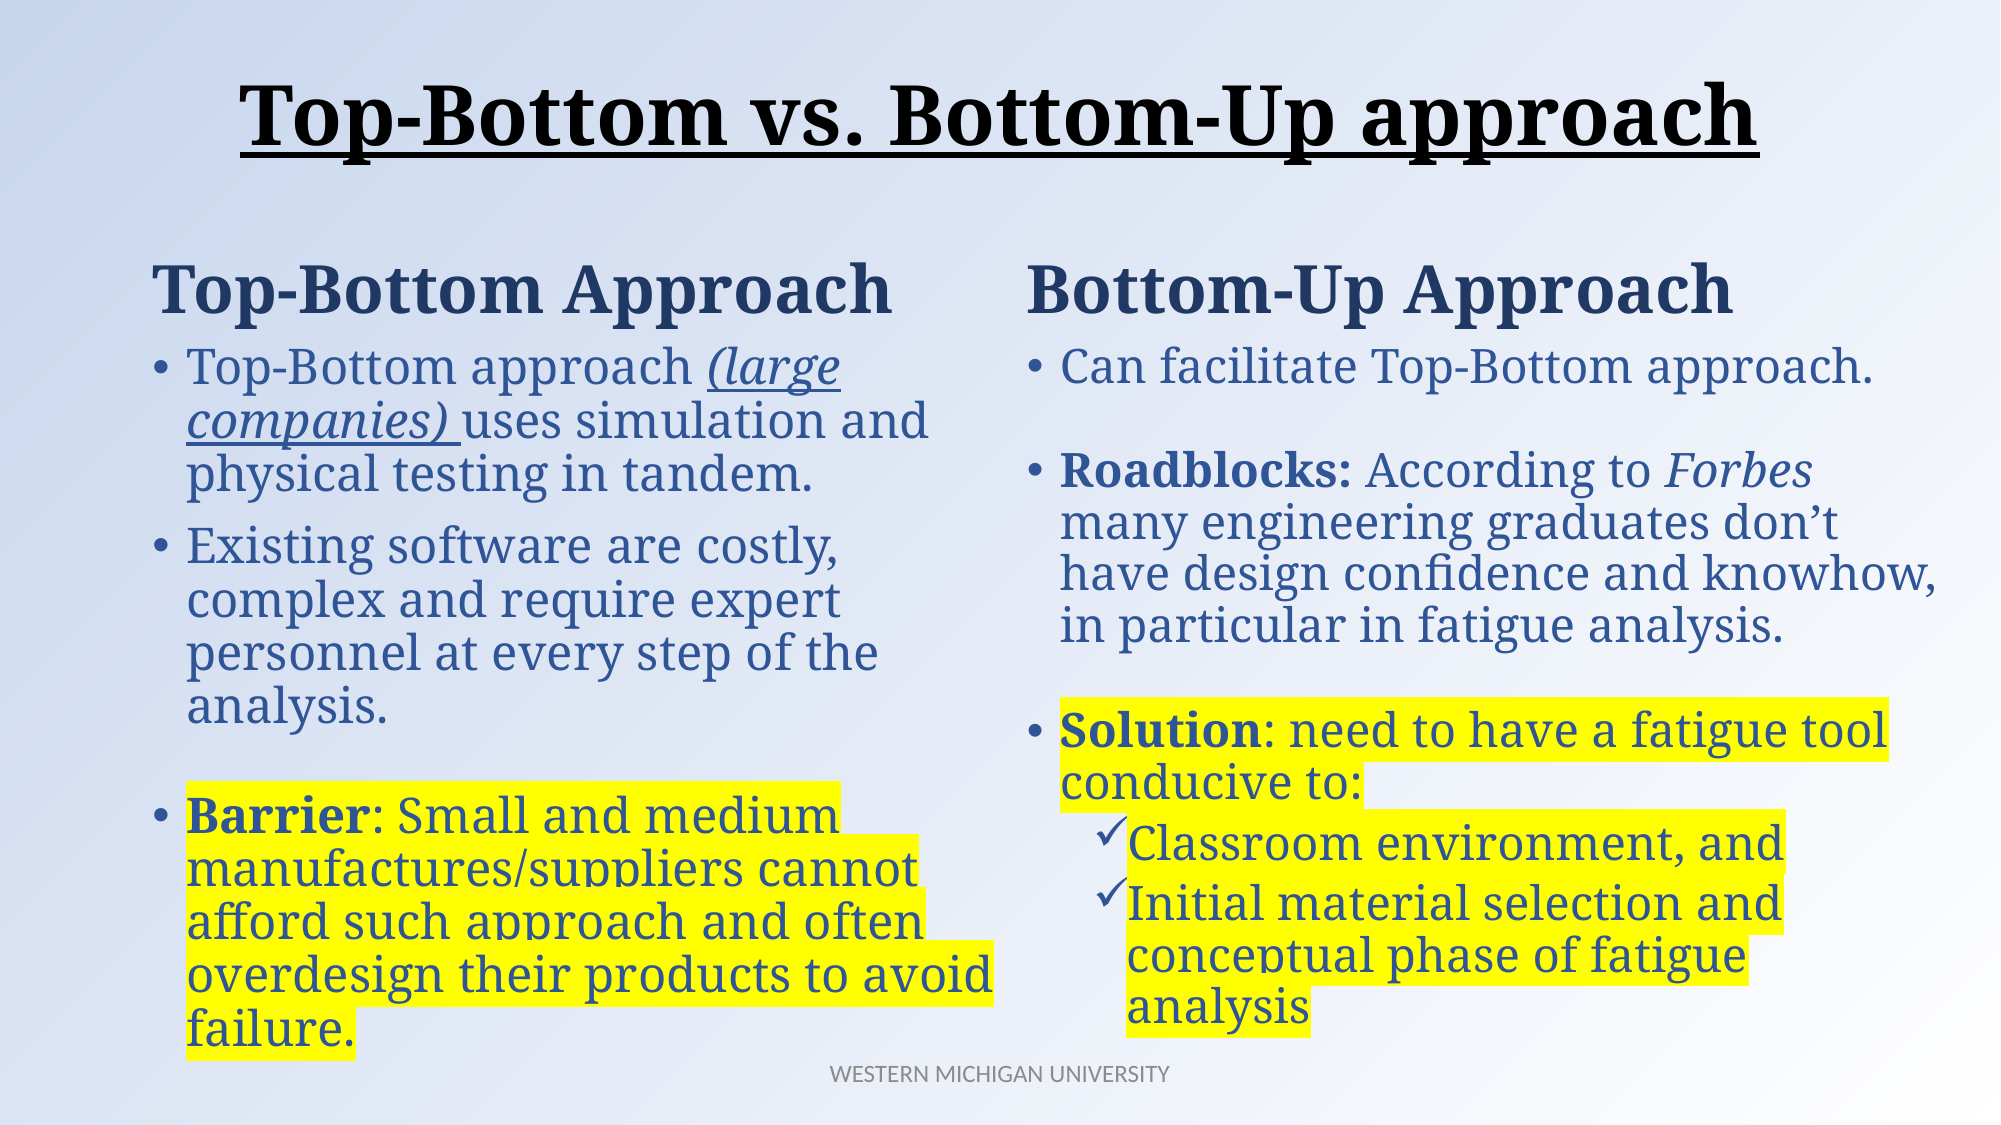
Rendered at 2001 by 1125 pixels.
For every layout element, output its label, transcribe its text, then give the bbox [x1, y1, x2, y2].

title Top-Bottom vs. Bottom-Up approach [137, 59, 1863, 278]
list Can facilitate Top-Bottom approach. Roadblocks: According to Forbes many engineering graduates don’t have design confidence and knowhow, in particular in fatigue analysis. Solution: need to have a fatigue tool conducive to: Classroom environment, and Initial material selection and conceptual phase of fatigue analysis [1011, 335, 1957, 1066]
list Top-Bottom Approach [137, 199, 984, 335]
footer WESTERN MICHIGAN UNIVERSITY [662, 1042, 1338, 1103]
list Bottom-Up Approach [1011, 199, 1863, 335]
list Top-Bottom approach (large companies) uses simulation and physical testing in tandem. Existing software are costly, complex and require expert personnel at every step of the analysis. Barrier: Small and medium manufactures/suppliers cannot afford such approach and often overdesign their products to avoid failure. [137, 335, 1011, 1066]
